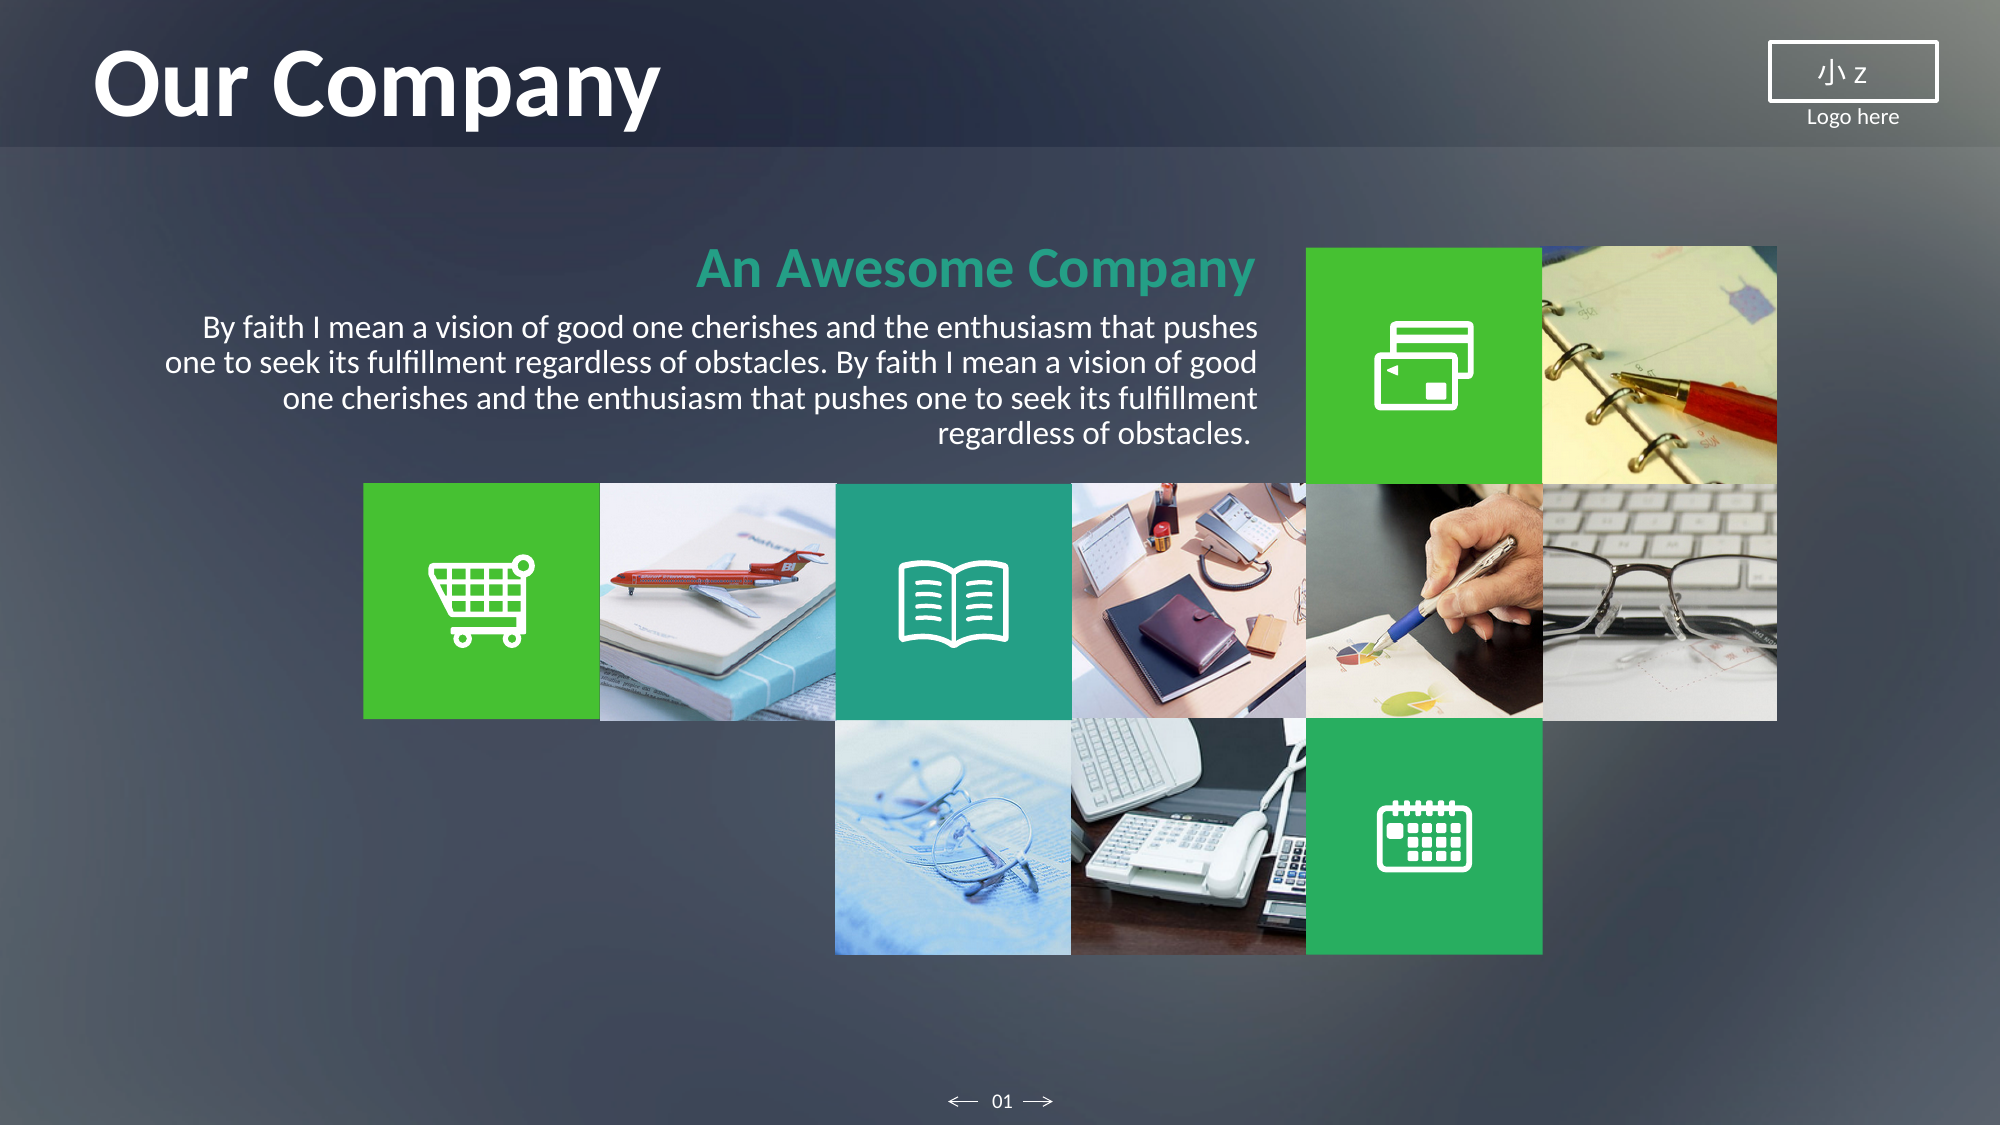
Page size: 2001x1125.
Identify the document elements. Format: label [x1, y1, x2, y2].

text_box [1305, 247, 1543, 485]
text_box [1305, 717, 1543, 955]
picture [0, 0, 2000, 1125]
text_box [947, 1079, 1054, 1124]
text_box [363, 482, 600, 720]
text_box [1769, 41, 1938, 138]
text_box [835, 483, 1073, 721]
